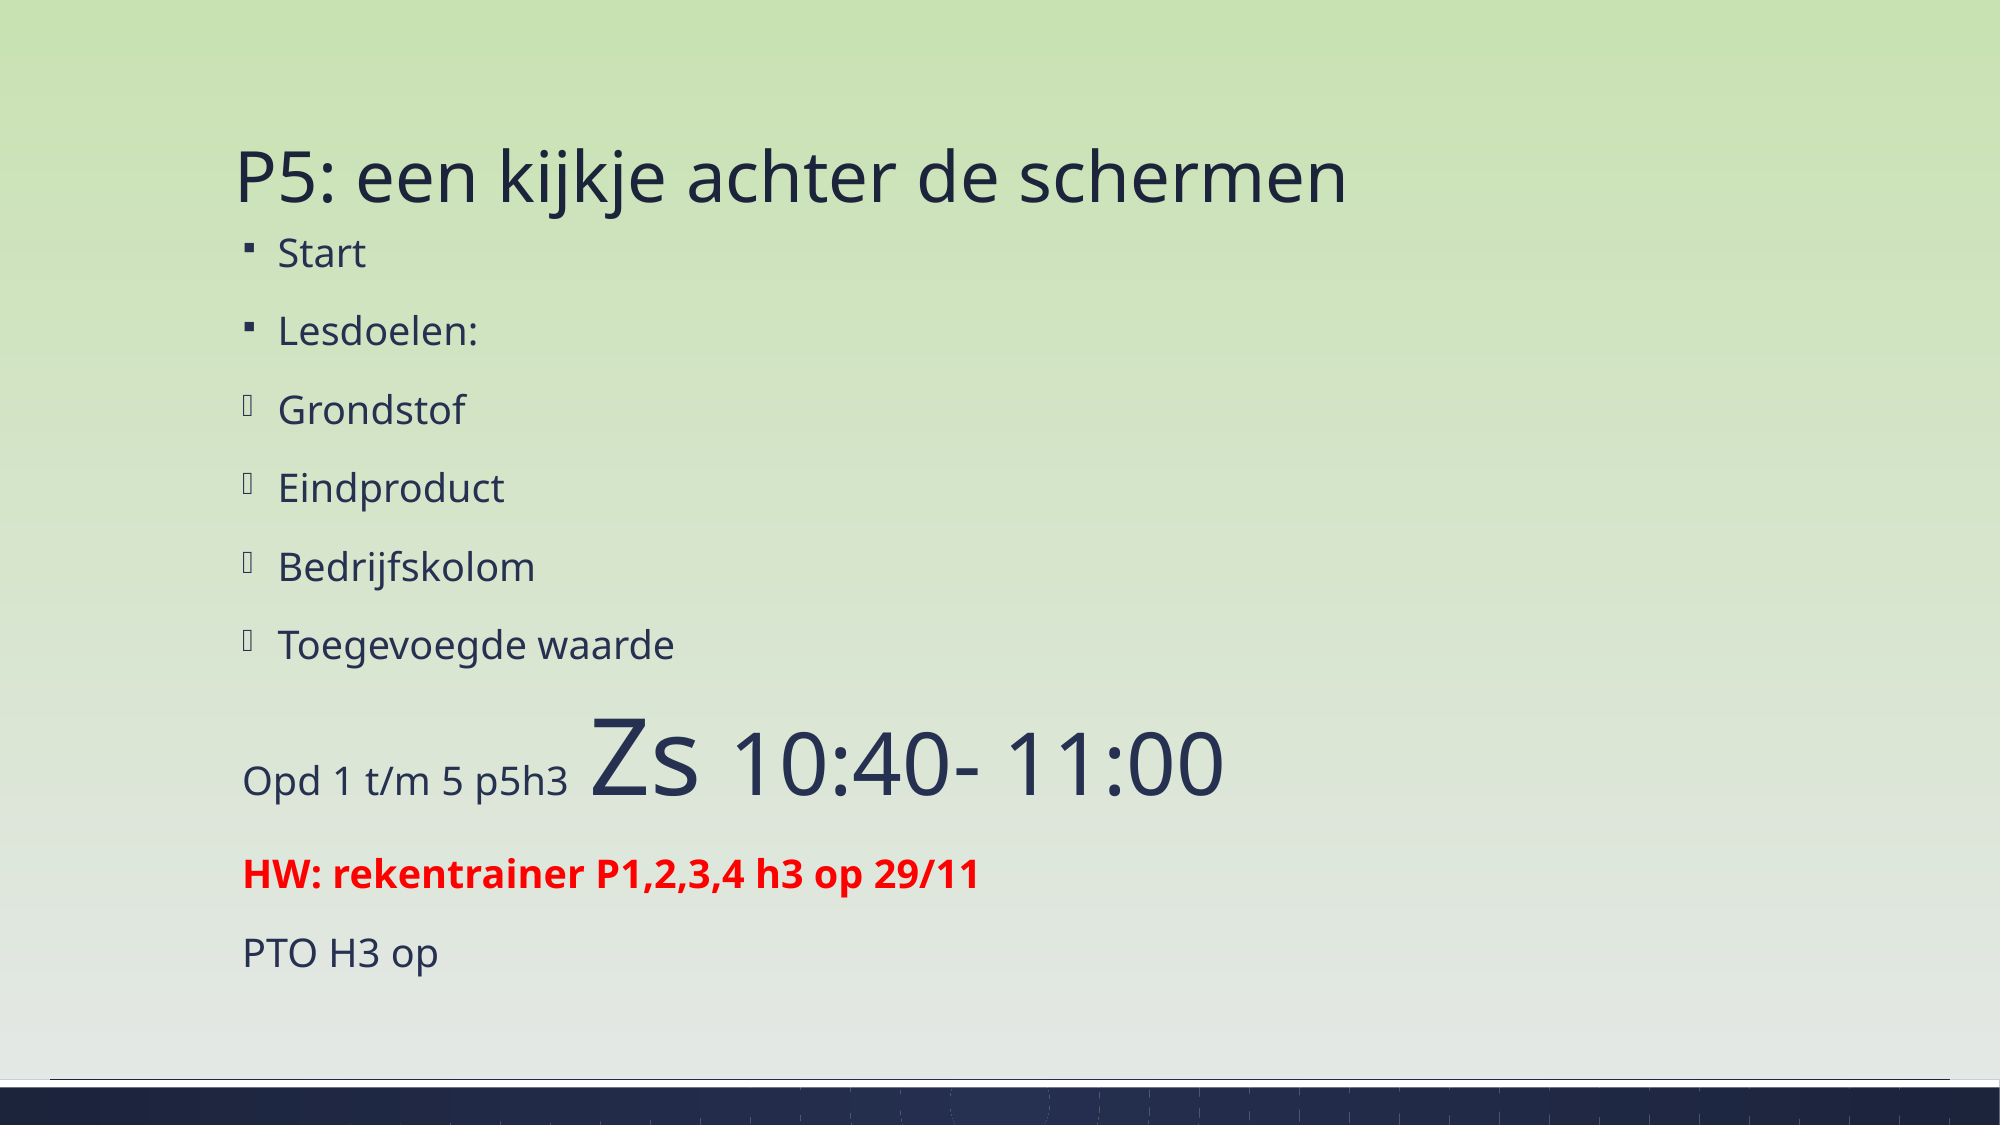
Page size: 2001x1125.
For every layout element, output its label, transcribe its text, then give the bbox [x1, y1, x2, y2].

list Start Lesdoelen: Grondstof Eindproduct Bedrijfskolom Toegevoegde waarde Opd 1 t/m 5 p5h3 Zs 10:40- 11:00 HW: rekentrainer P1,2,3,4 h3 op 29/11 PTO H3 op [219, 225, 1780, 990]
title P5: een kijkje achter de schermen [219, 76, 1780, 225]
